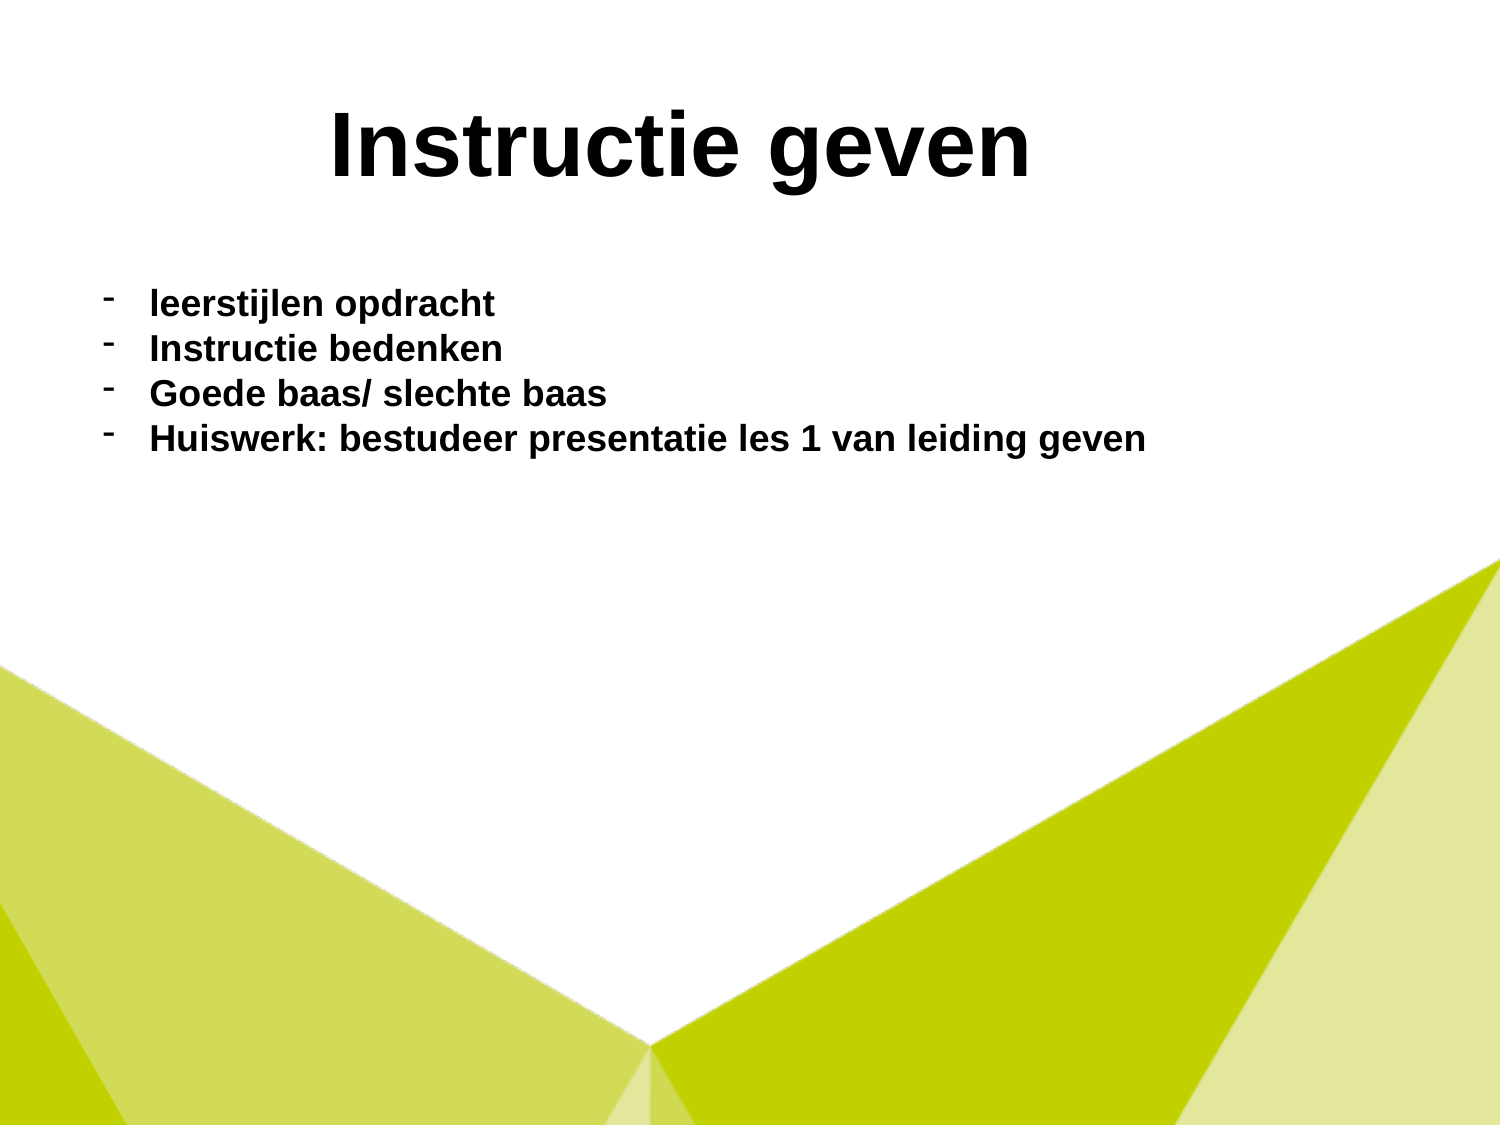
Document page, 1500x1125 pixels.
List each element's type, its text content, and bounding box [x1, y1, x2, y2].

text_box Instructie geven [65, 77, 1297, 202]
text_box leerstijlen opdracht Instructie bedenken Goede baas/ slechte baas Huiswerk: bestudeer presentatie les 1 van leiding geven [87, 226, 1382, 467]
picture [0, 485, 1500, 1125]
